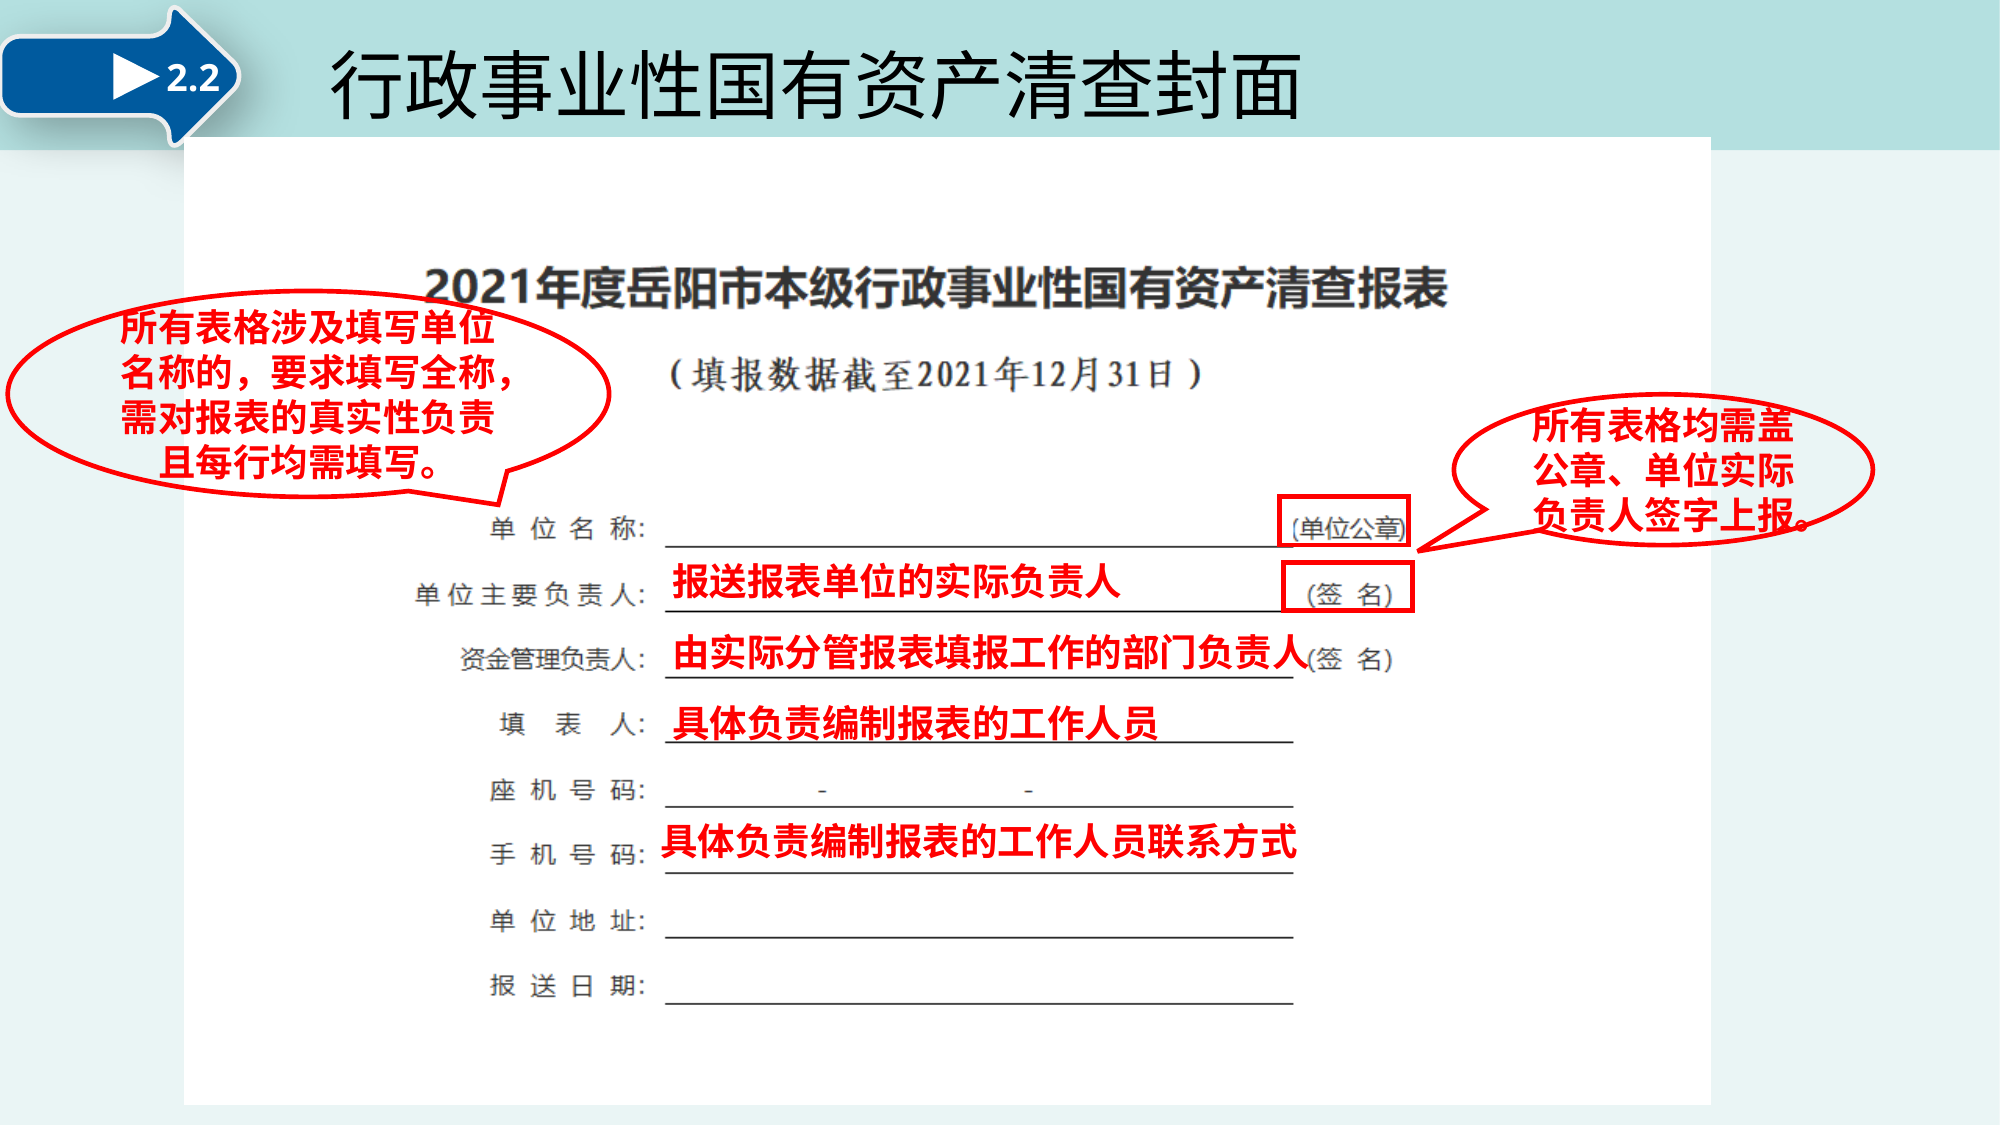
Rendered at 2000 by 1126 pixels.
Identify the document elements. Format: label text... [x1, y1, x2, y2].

text_box [0, 0, 2000, 151]
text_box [0, 7, 306, 146]
text_box 所有表格均需盖公章、单位实际负责人签字上报。 [1711, 395, 1874, 545]
picture [184, 137, 1711, 1105]
text_box 行政事业性国有资产清查封面 [314, 31, 1795, 136]
text_box 所有表格涉及填写单位名称的，要求填写全称，需对报表的真实性负责且每行均需填写。 [6, 299, 184, 489]
